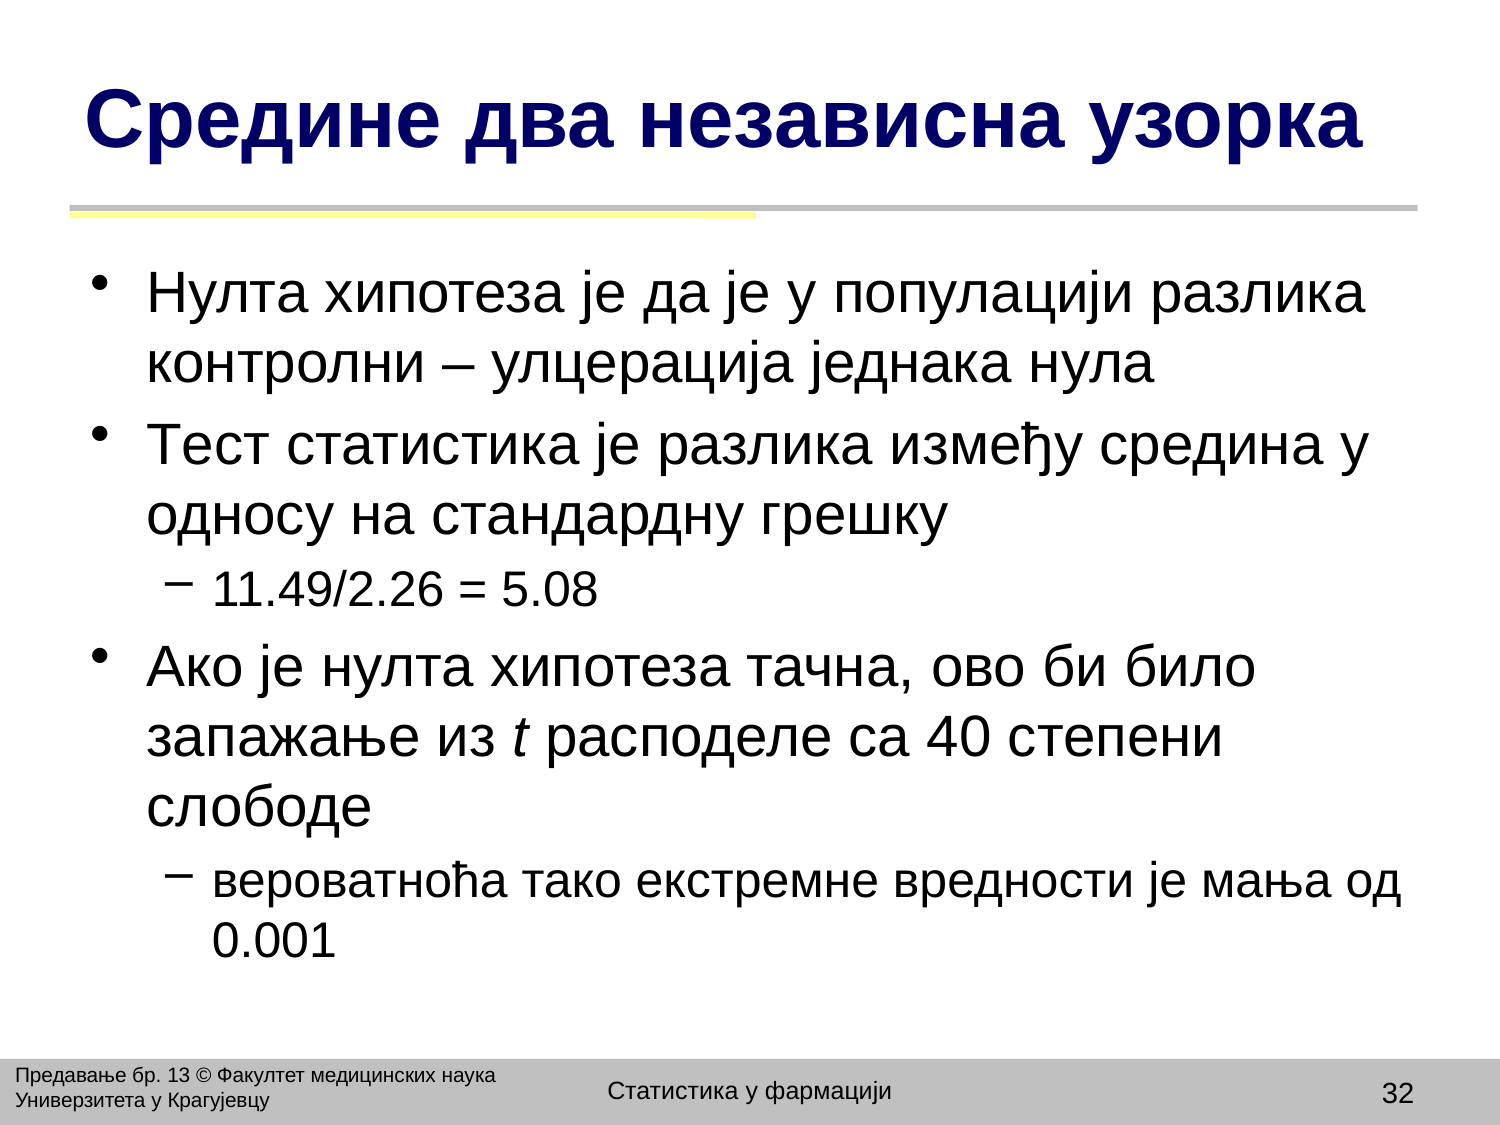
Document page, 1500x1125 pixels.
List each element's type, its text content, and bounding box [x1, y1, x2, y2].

slide_number Предавање бр. 13 © Факултет медицинских наука Универзитета у Крагујевцу [0, 1053, 614, 1108]
list Нулта хипотеза је да је у популацији разлика контролни – улцерација једнака нула Тест статистика је разлика између средина у односу на стандардну грешку 11.49/2.26 = 5.08 Aко је нулта хипотеза тачна, ово би било запажање из t расподеле са 40 степени слободе вероватноћа тако екстремне вредности је мања од 0.001 [74, 246, 1426, 1023]
slide_number 32 [1079, 1066, 1430, 1125]
footer Статистика у фармацији [512, 1066, 988, 1125]
title Средине два независна узорка [69, 19, 1426, 208]
